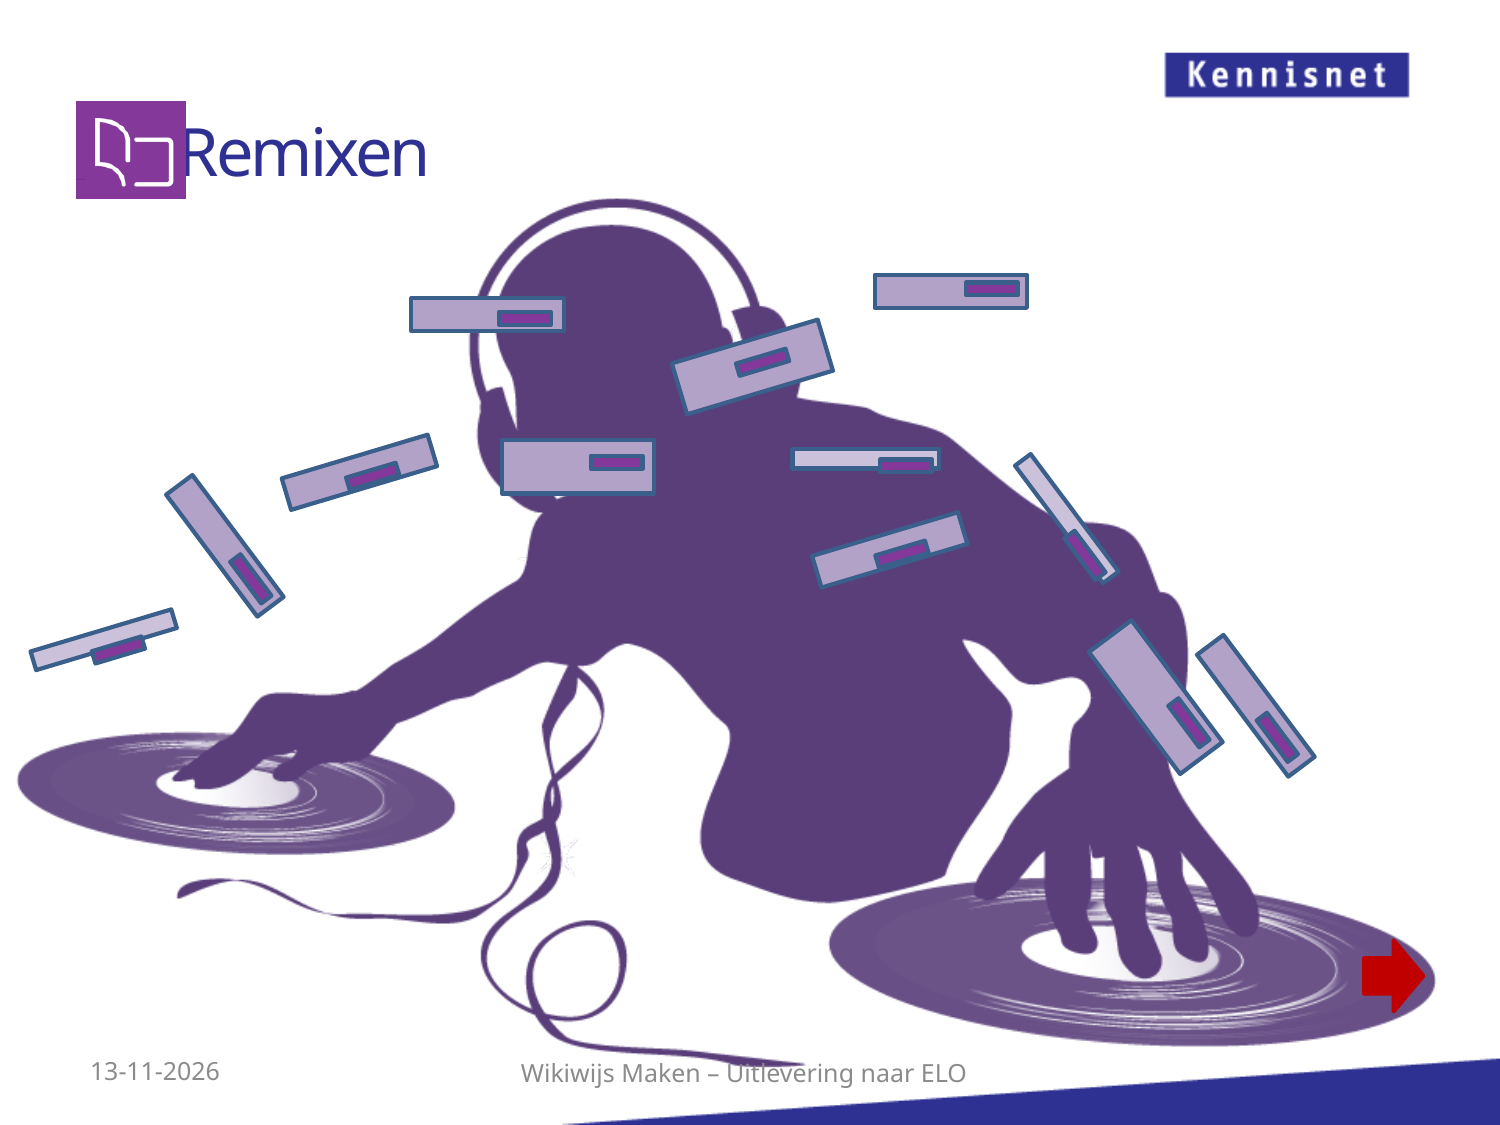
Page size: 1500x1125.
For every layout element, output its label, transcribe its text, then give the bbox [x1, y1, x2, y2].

title Remixen [74, 55, 1426, 170]
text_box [411, 297, 564, 332]
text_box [1128, 620, 1196, 774]
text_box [208, 469, 258, 623]
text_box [1056, 445, 1092, 593]
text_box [30, 629, 178, 657]
picture [0, 0, 1500, 1125]
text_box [1239, 629, 1284, 783]
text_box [501, 439, 655, 494]
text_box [675, 340, 829, 394]
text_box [283, 455, 436, 490]
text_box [792, 448, 940, 473]
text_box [874, 274, 1028, 309]
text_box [813, 533, 967, 567]
